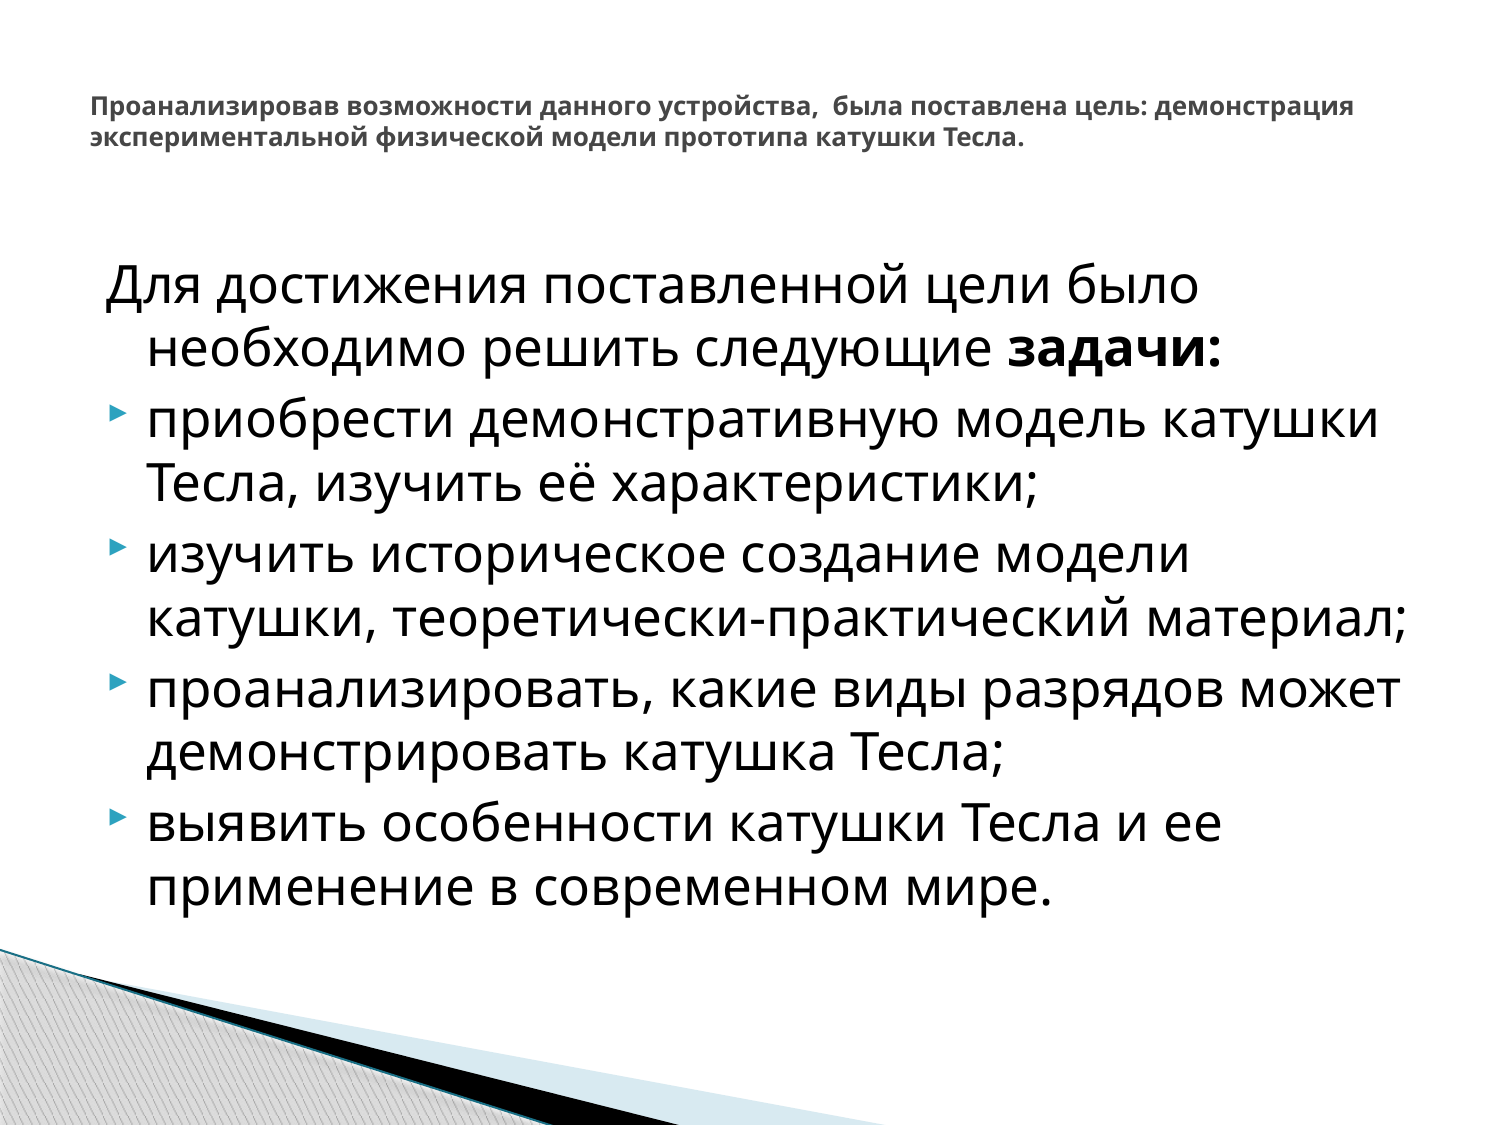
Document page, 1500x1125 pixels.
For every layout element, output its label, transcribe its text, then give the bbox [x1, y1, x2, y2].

title Проанализировав возможности данного устройства, была поставлена цель: демонстрация экспериментальной физической модели прототипа катушки Тесла. [75, 45, 1425, 233]
list Для достижения поставленной цели было необходимо решить следующие задачи: приобрести демонстративную модель катушки Тесла, изучить её характеристики; изучить историческое создание модели катушки, теоретически-практический материал; проанализировать, какие виды разрядов может демонстрировать катушка Тесла; выявить особенности катушки Тесла и ее применение в современном мире. [75, 243, 1425, 986]
